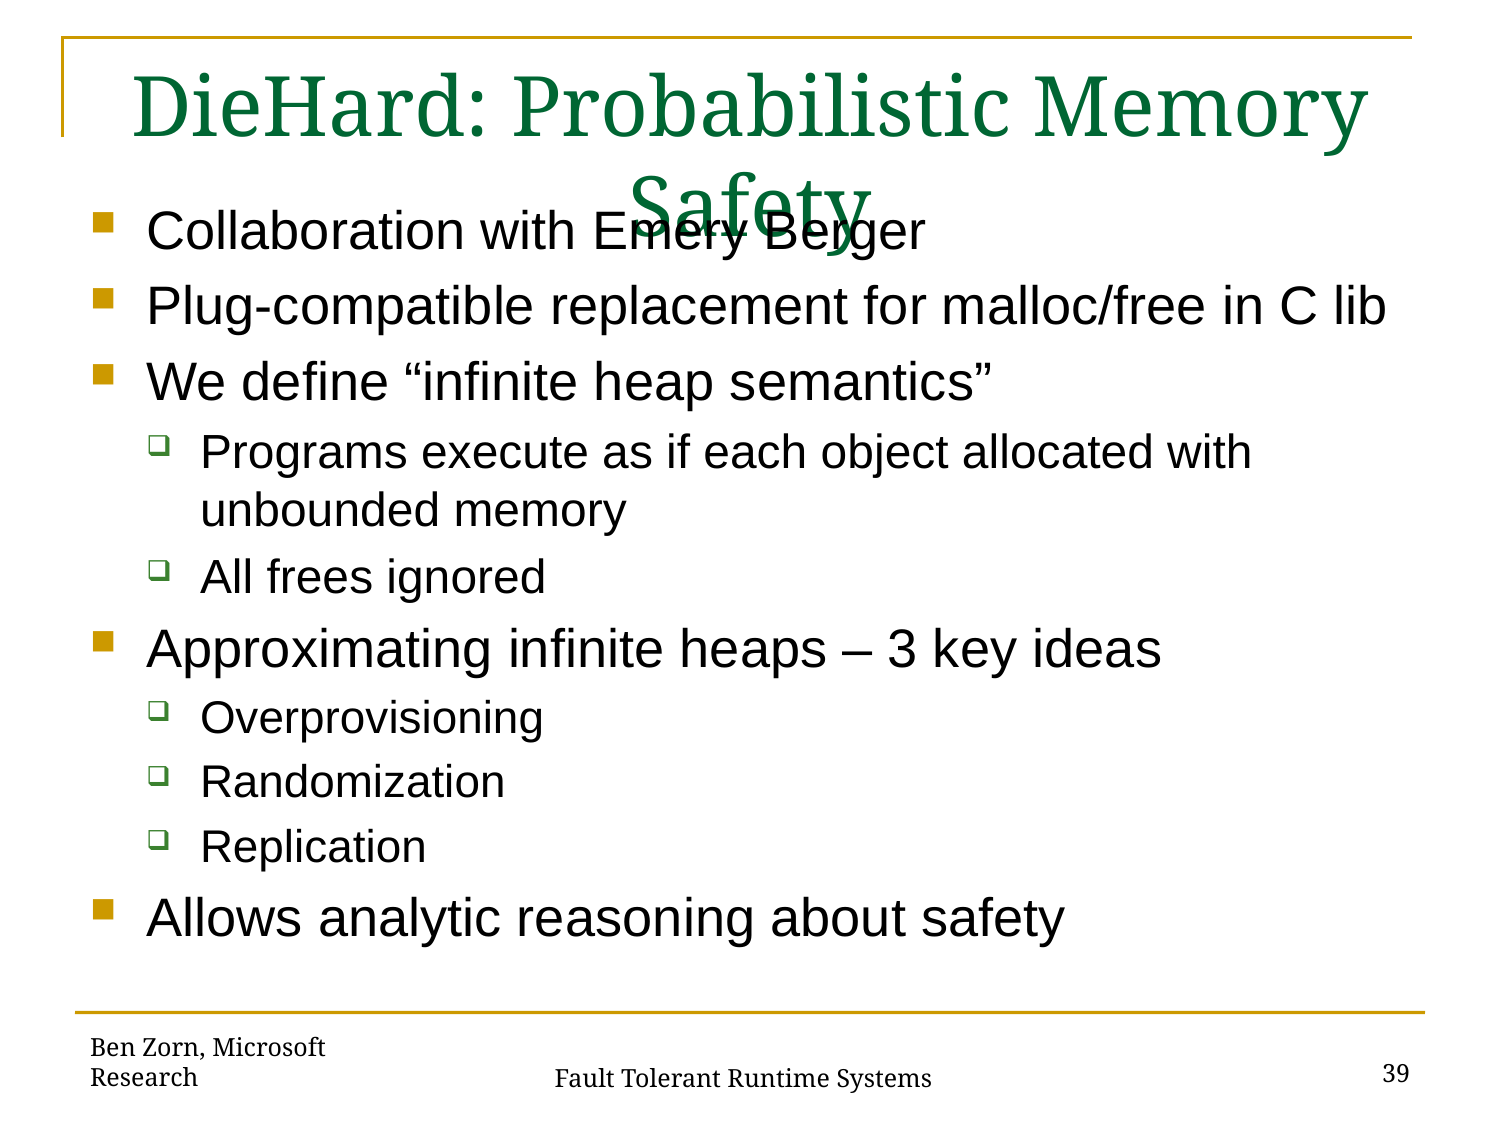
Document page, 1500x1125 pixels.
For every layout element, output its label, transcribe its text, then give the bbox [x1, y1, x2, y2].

list Collaboration with Emery Berger Plug-compatible replacement for malloc/free in C lib We define “infinite heap semantics” Programs execute as if each object allocated with unbounded memory All frees ignored Approximating infinite heaps – 3 key ideas Overprovisioning Randomization Replication Allows analytic reasoning about safety [74, 187, 1426, 981]
title DieHard: Probabilistic Memory Safety [74, 45, 1426, 187]
slide_number 39 [1074, 1023, 1426, 1100]
footer Fault Tolerant Runtime Systems [449, 1024, 1038, 1101]
slide_number Ben Zorn, Microsoft Research [74, 1023, 426, 1100]
